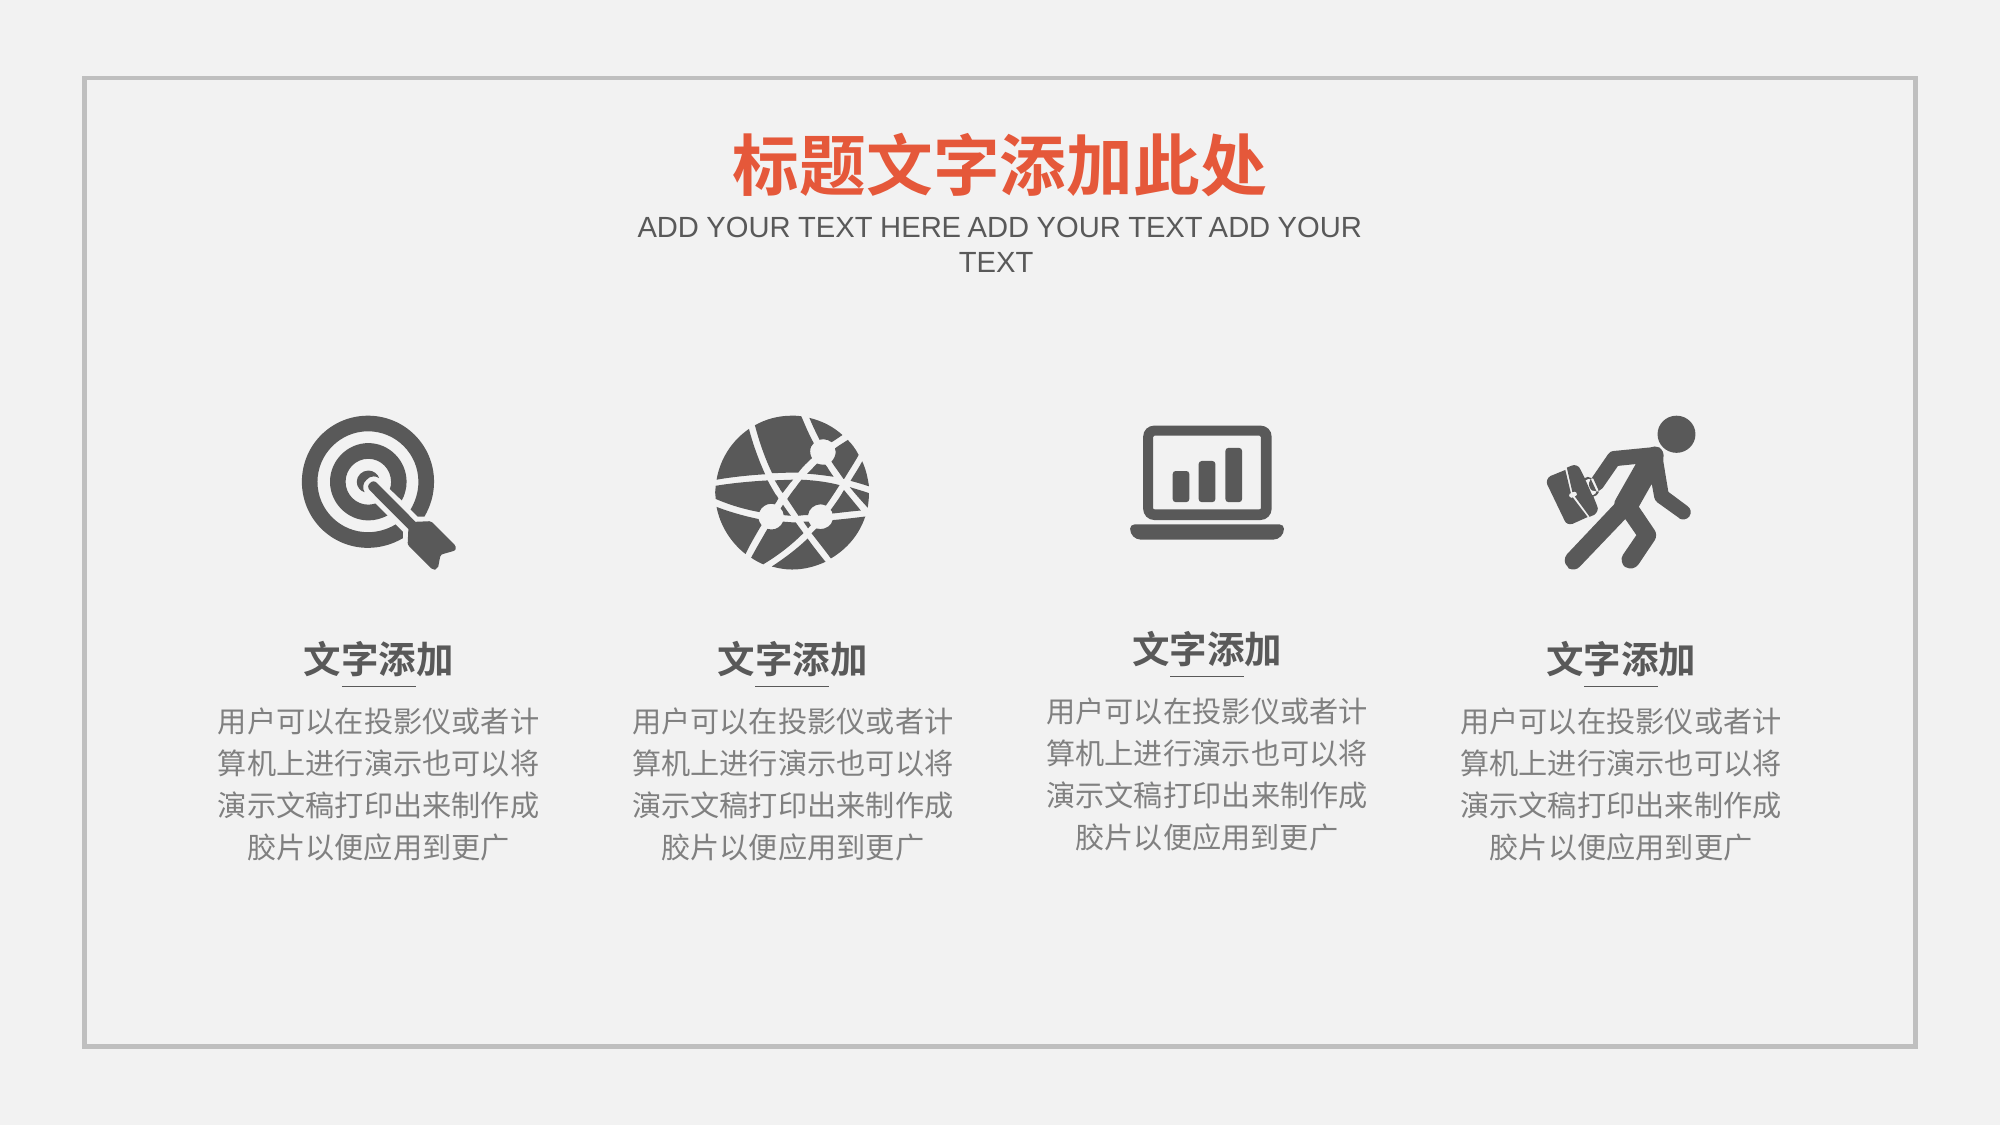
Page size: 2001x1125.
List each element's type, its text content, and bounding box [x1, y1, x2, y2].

text_box ADD YOUR TEXT HERE ADD YOUR TEXT ADD YOUR TEXT [599, 201, 1401, 286]
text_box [1023, 425, 1391, 865]
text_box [1437, 415, 1805, 875]
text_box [608, 415, 977, 875]
text_box 标题文字添加此处 [718, 116, 1282, 201]
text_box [194, 415, 563, 875]
